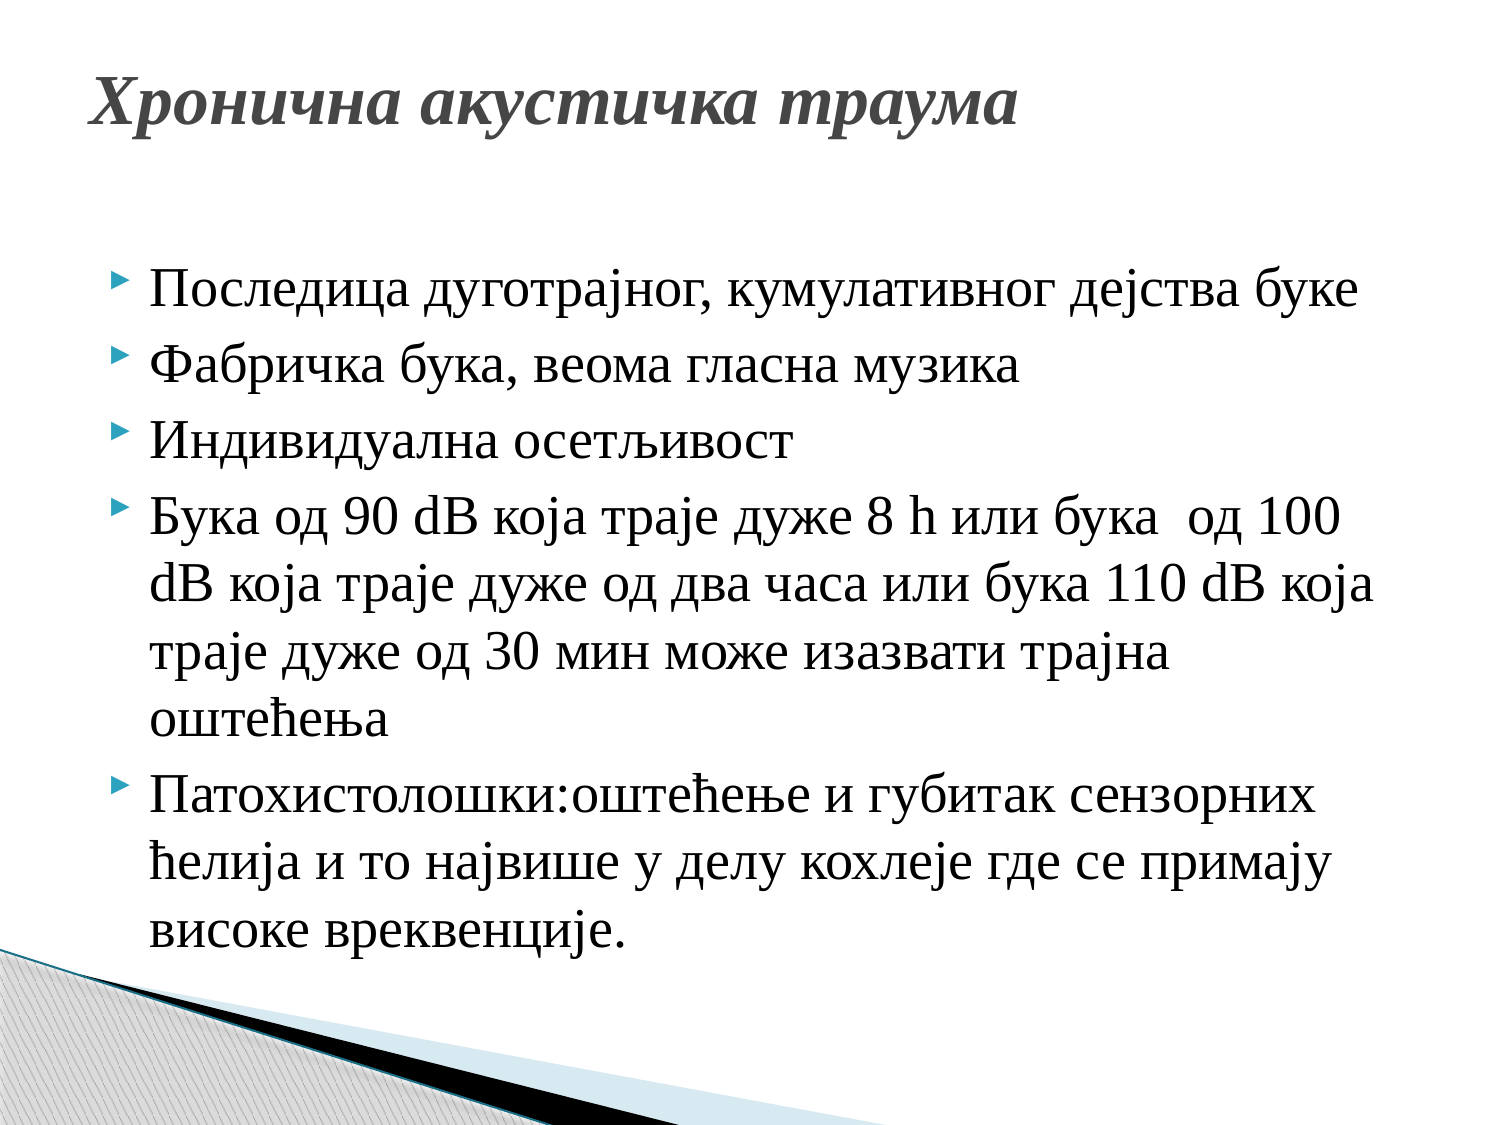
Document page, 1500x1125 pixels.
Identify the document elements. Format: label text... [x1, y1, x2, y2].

list Последица дуготрајног, кумулативног дејства буке Фабричка бука, веома гласна музика Индивидуална осетљивост Бука од 90 dB која траје дуже 8 h или бука од 100 dB која трајe дуже од два часа или бука 110 dB која траје дуже од 30 мин може изазвати трајна оштећења Патохистолошки:оштећење и губитак сензорних ћелија и то највише у делу кохлеје где се примају високе вреквенције. [74, 242, 1426, 986]
title Хронична акустичка траума [75, 45, 1425, 233]
